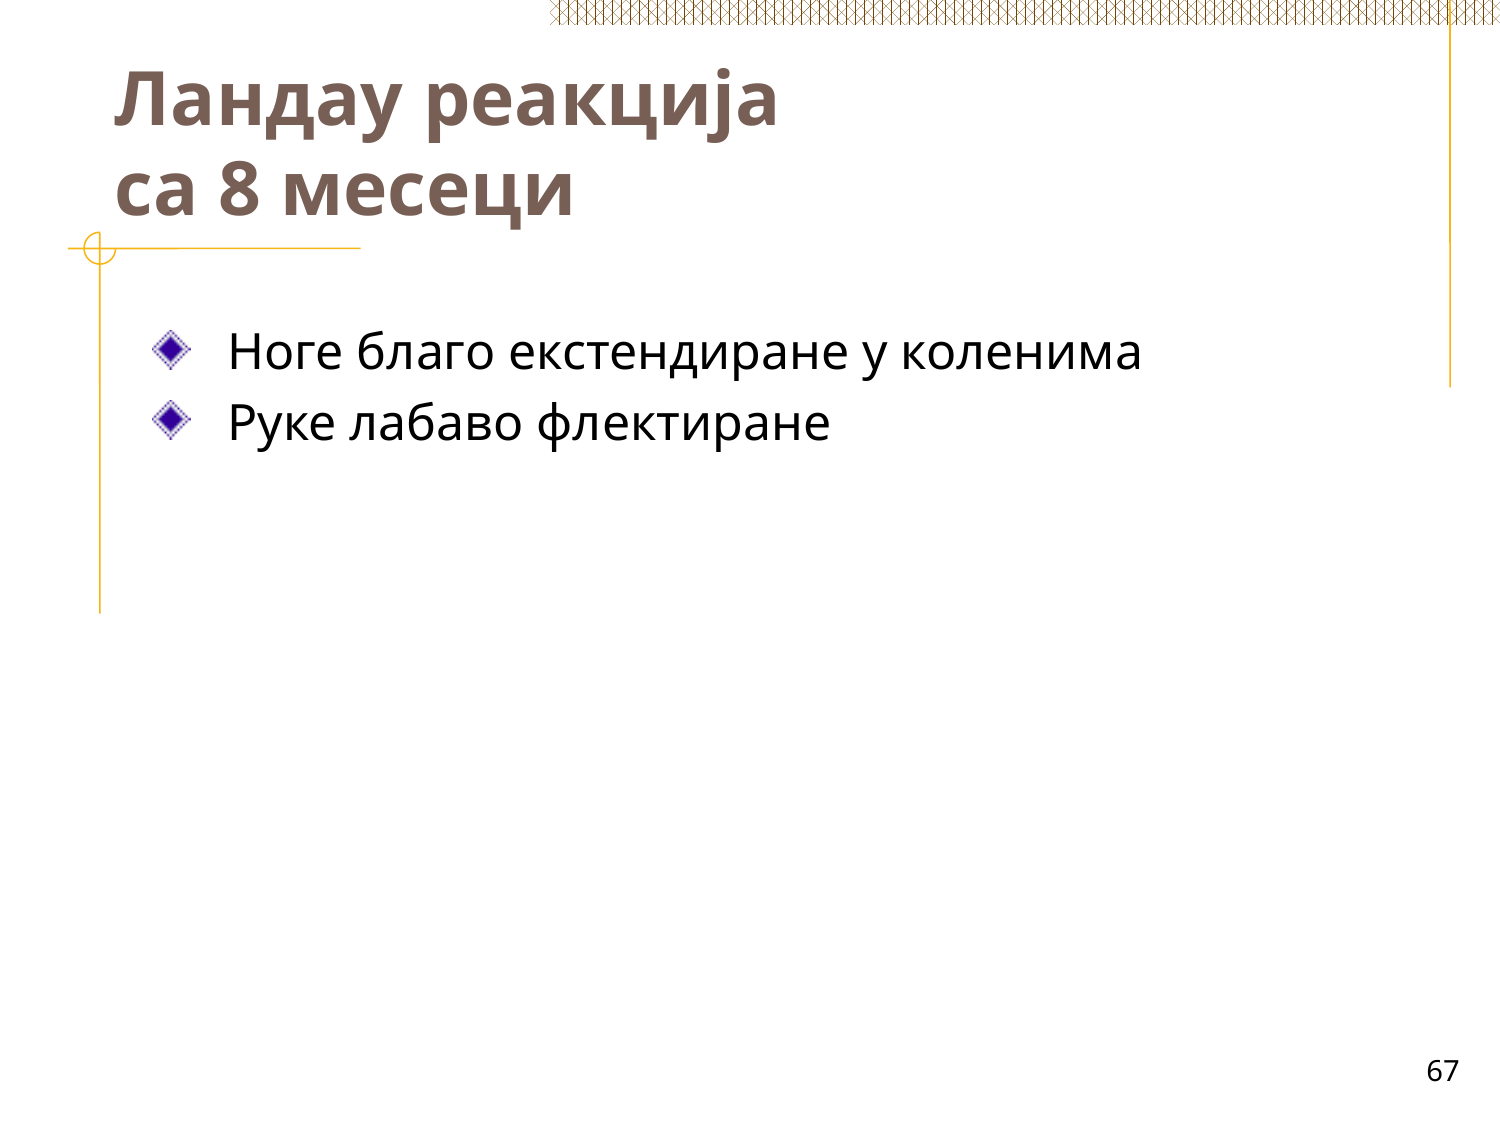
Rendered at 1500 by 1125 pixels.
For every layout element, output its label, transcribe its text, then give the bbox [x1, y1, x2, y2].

title Ландау реакција са 8 месеци [99, 49, 1376, 238]
picture [152, 400, 191, 440]
list Ноге благо екстендиране у коленима Руке лабаво флектиране [137, 312, 1413, 988]
picture [152, 330, 191, 370]
slide_number 67 [1162, 1025, 1475, 1100]
